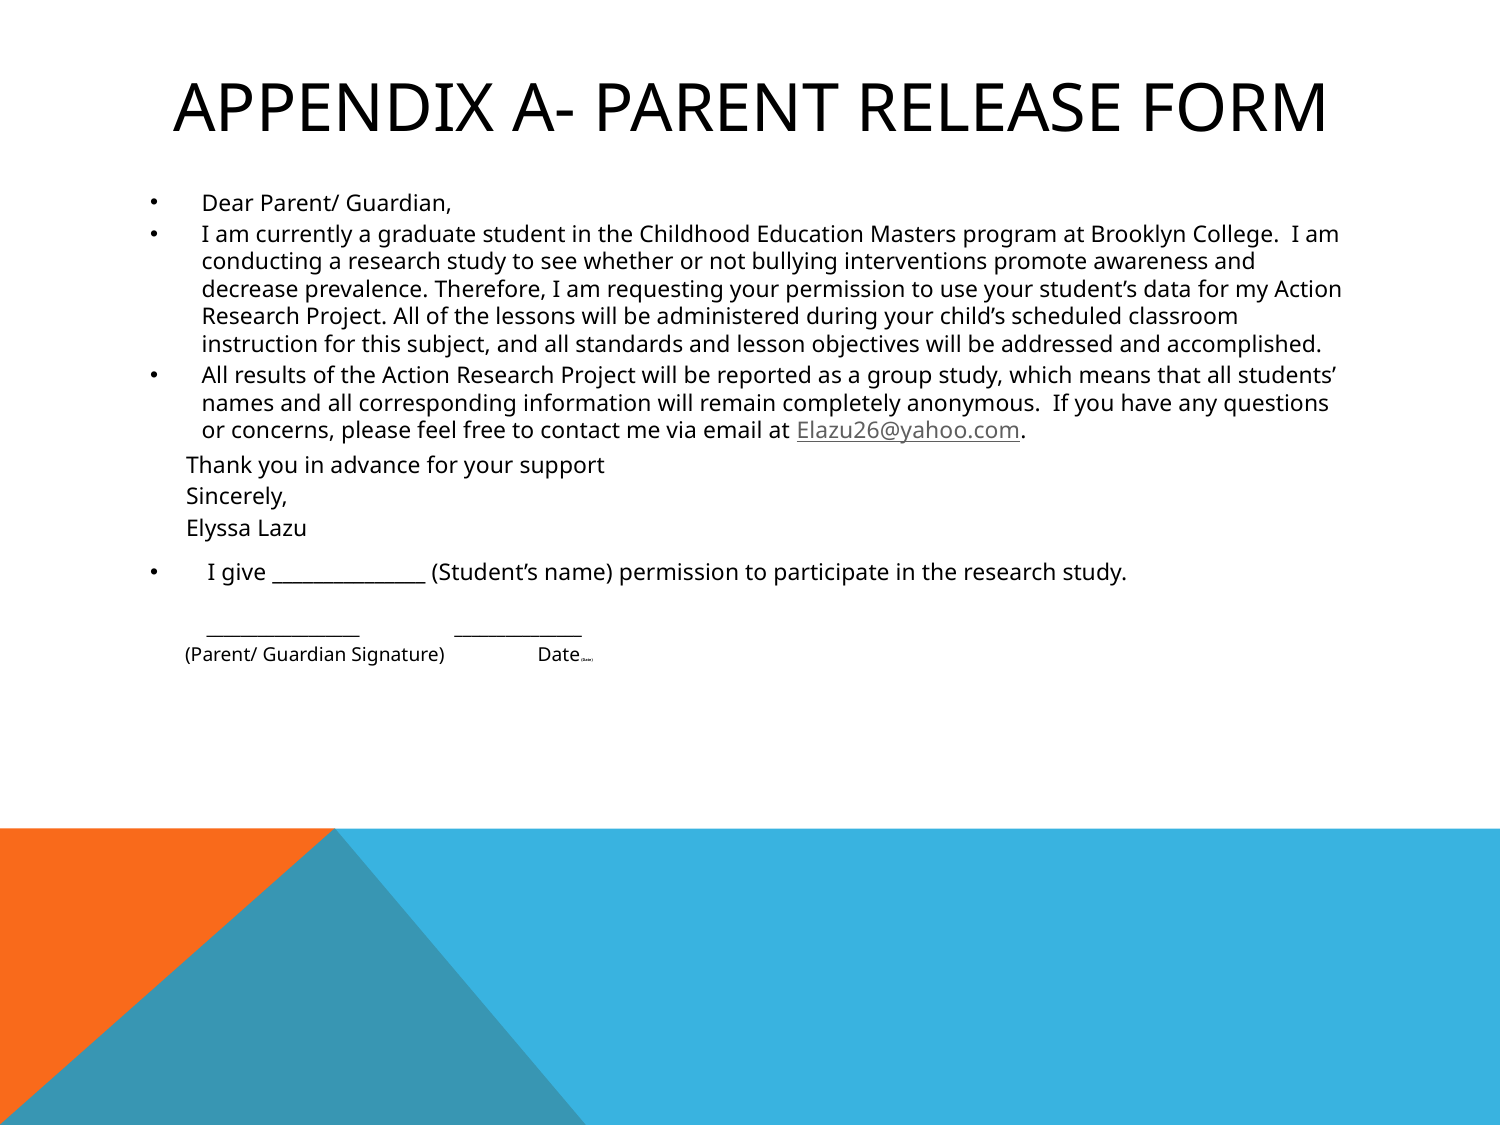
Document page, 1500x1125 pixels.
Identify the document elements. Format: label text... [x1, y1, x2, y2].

title Appendix A- Parent Release Form [135, 60, 1369, 150]
list Dear Parent/ Guardian, I am currently a graduate student in the Childhood Education Masters program at Brooklyn College. I am conducting a research study to see whether or not bullying interventions promote awareness and decrease prevalence. Therefore, I am requesting your permission to use your student’s data for my Action Research Project. All of the lessons will be administered during your child’s scheduled classroom instruction for this subject, and all standards and lesson objectives will be addressed and accomplished. All results of the Action Research Project will be reported as a group study, which means that all students’ names and all corresponding information will remain completely anonymous. If you have any questions or concerns, please feel free to contact me via email at Elazu26@yahoo.com. Thank you in advance for your support Sincerely, Elyssa Lazu I give _______________ (Student’s name) permission to participate in the research study. __________________ _______________ (Parent/ Guardian Signature) Date (Date) [135, 180, 1369, 768]
